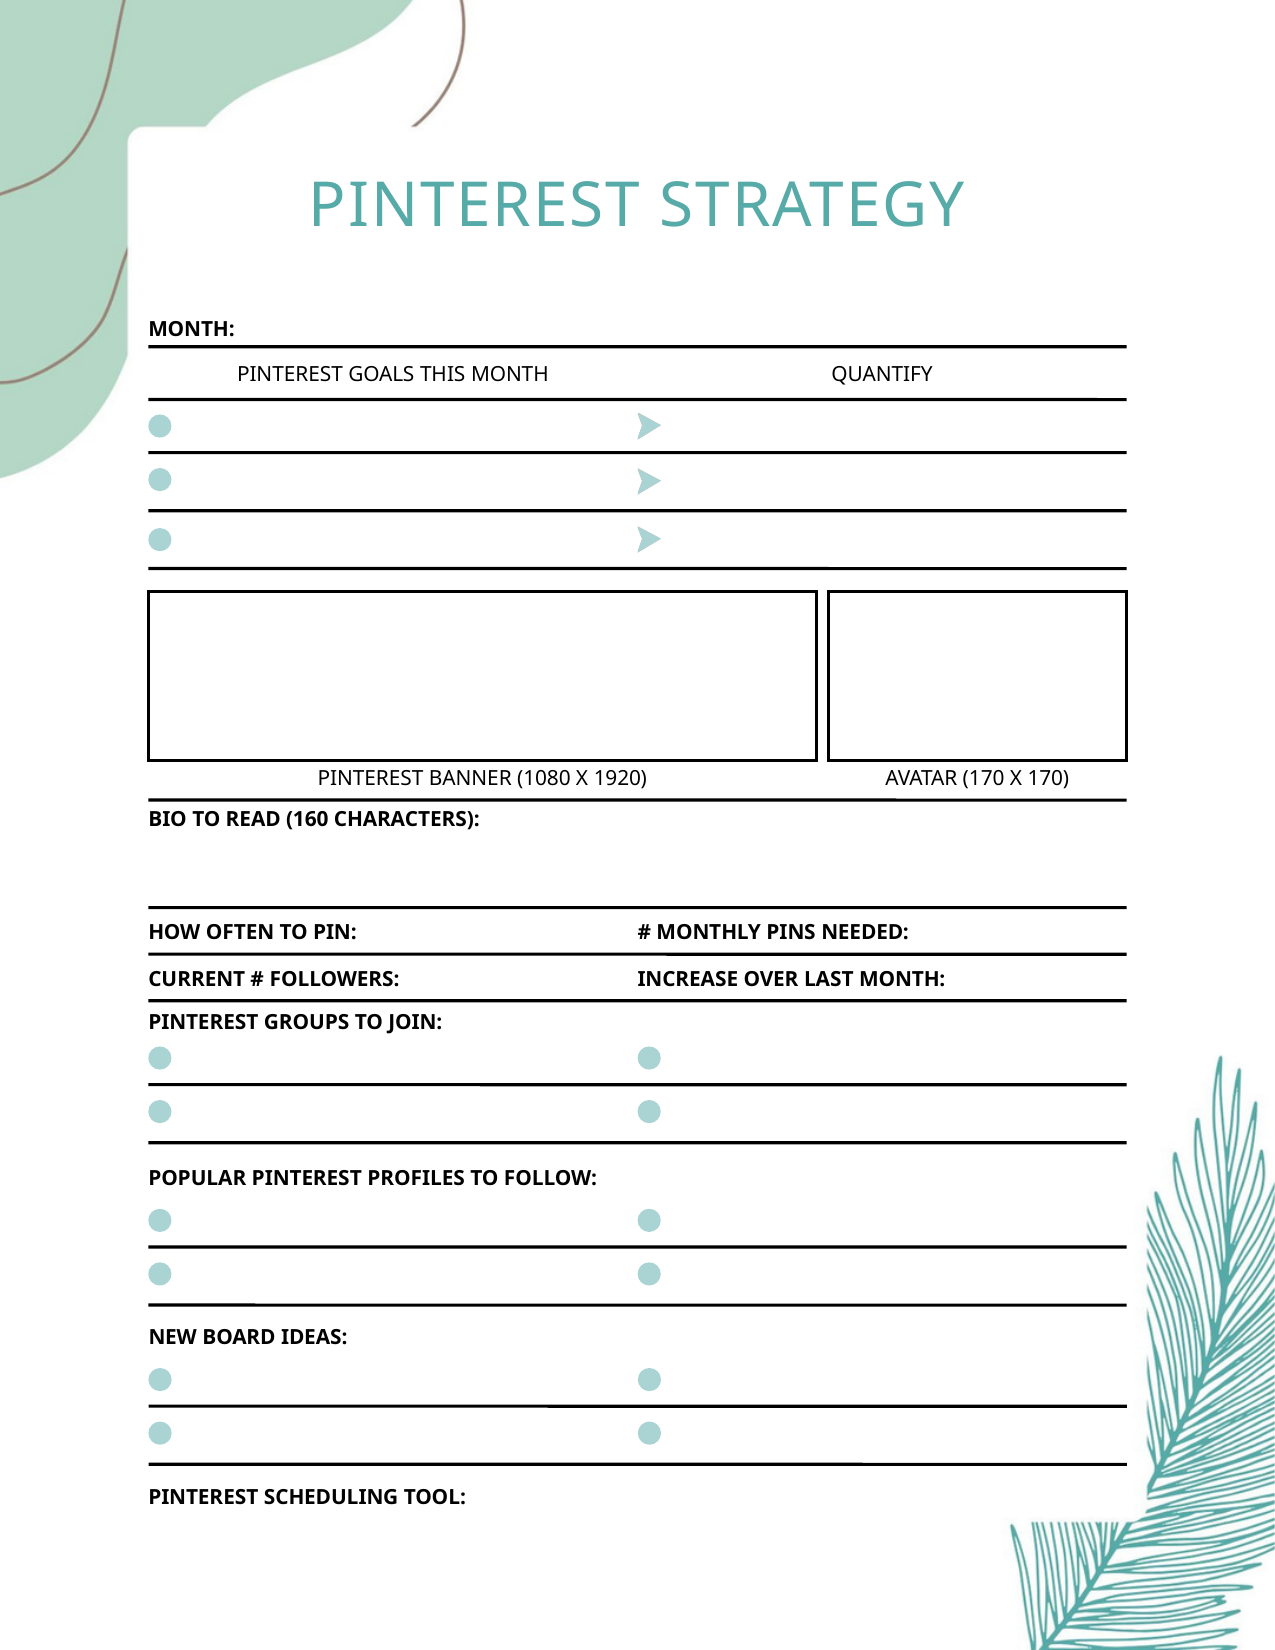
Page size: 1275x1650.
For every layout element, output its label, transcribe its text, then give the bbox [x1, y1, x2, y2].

text_box HOW OFTEN TO PIN: [148, 914, 637, 944]
text_box POPULAR PINTEREST PROFILES TO FOLLOW: [148, 1160, 978, 1190]
text_box [637, 468, 661, 495]
text_box # MONTHLY PINS NEEDED: [637, 914, 1127, 944]
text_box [637, 1367, 662, 1392]
text_box PINTEREST SCHEDULING TOOL: [148, 1479, 978, 1509]
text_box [637, 1421, 662, 1445]
text_box [637, 526, 661, 553]
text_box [148, 414, 172, 438]
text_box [637, 1046, 661, 1070]
text_box [637, 413, 661, 440]
text_box BIO TO READ (160 CHARACTERS): [148, 801, 1127, 831]
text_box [148, 1367, 172, 1392]
text_box PINTEREST GOALS THIS MONTH [148, 356, 637, 386]
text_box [637, 1262, 661, 1286]
text_box PINTEREST STRATEGY [127, 177, 1148, 239]
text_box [827, 590, 1127, 761]
text_box CURRENT # FOLLOWERS: [148, 961, 637, 991]
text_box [148, 1099, 172, 1124]
text_box INCREASE OVER LAST MONTH: [637, 961, 1127, 991]
text_box NEW BOARD IDEAS: [148, 1319, 978, 1349]
text_box AVATAR (170 X 170) [828, 767, 1127, 790]
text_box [148, 1208, 172, 1233]
text_box [0, 0, 1275, 1650]
text_box QUANTIFY [637, 356, 1127, 386]
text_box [637, 1208, 661, 1233]
text_box PINTEREST BANNER (1080 X 1920) [148, 767, 817, 790]
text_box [148, 1421, 172, 1445]
text_box PINTEREST GROUPS TO JOIN: [148, 1004, 638, 1034]
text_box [148, 1262, 172, 1286]
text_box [148, 590, 817, 761]
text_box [148, 1046, 172, 1070]
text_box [637, 1099, 661, 1124]
text_box MONTH: [148, 311, 435, 341]
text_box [148, 467, 172, 492]
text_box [148, 527, 172, 552]
